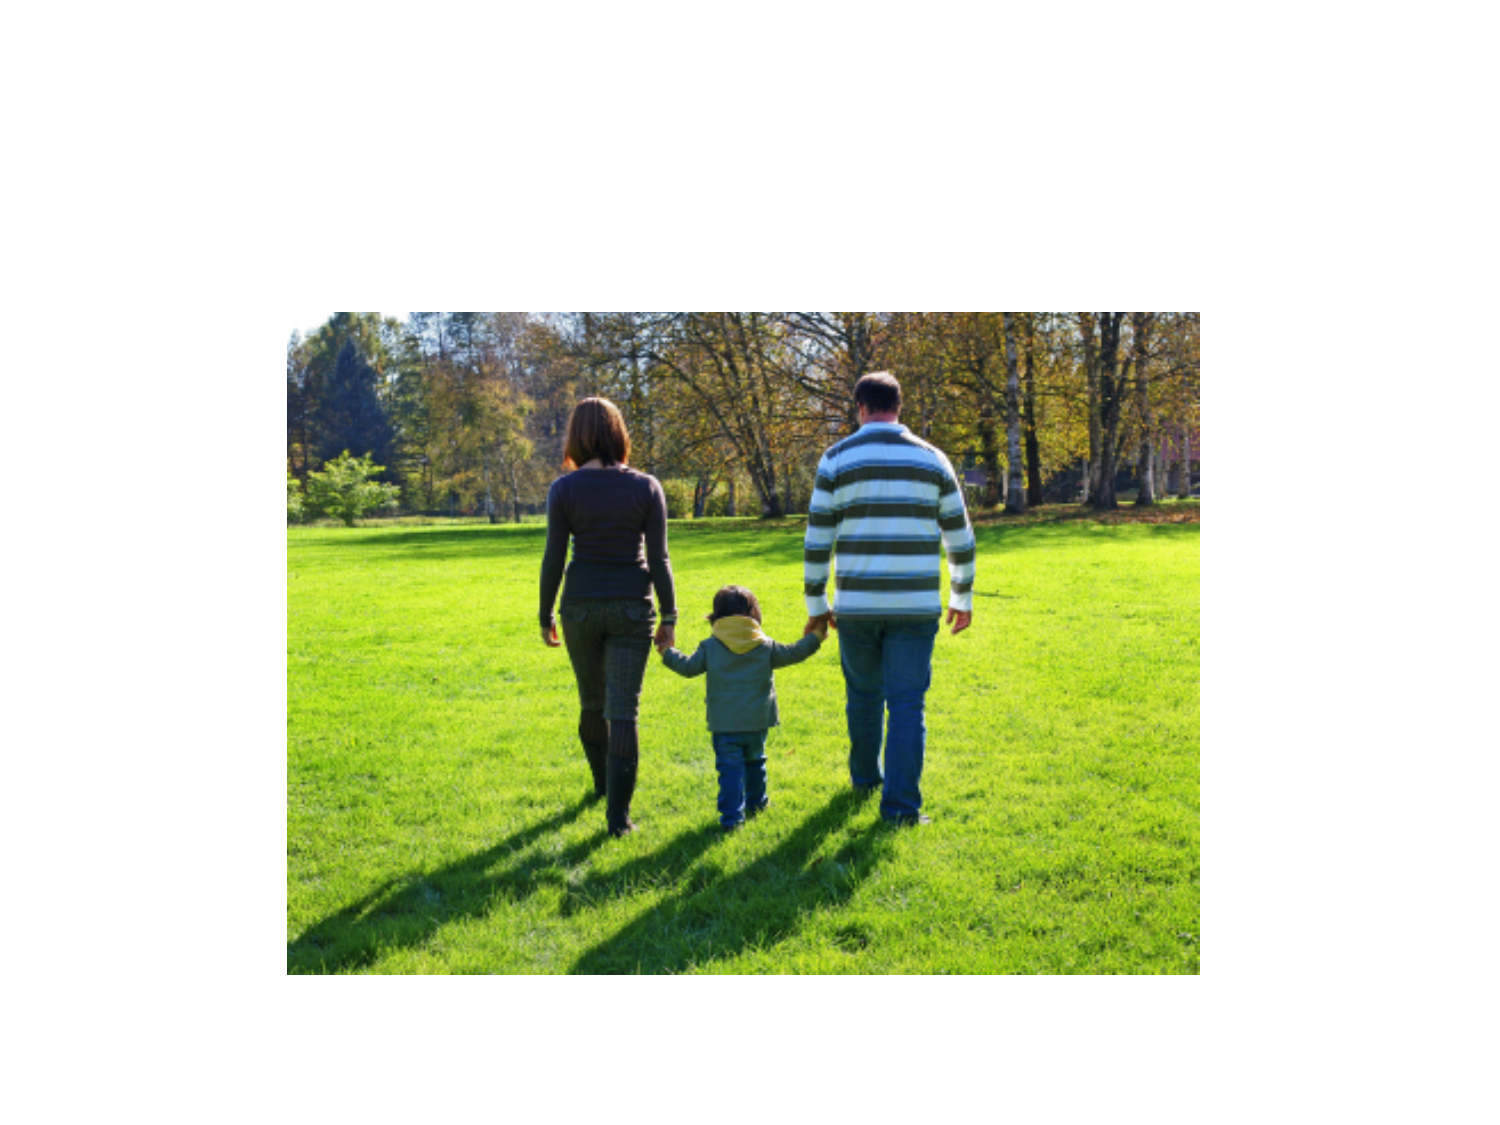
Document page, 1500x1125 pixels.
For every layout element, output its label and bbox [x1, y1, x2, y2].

list [287, 312, 1201, 976]
